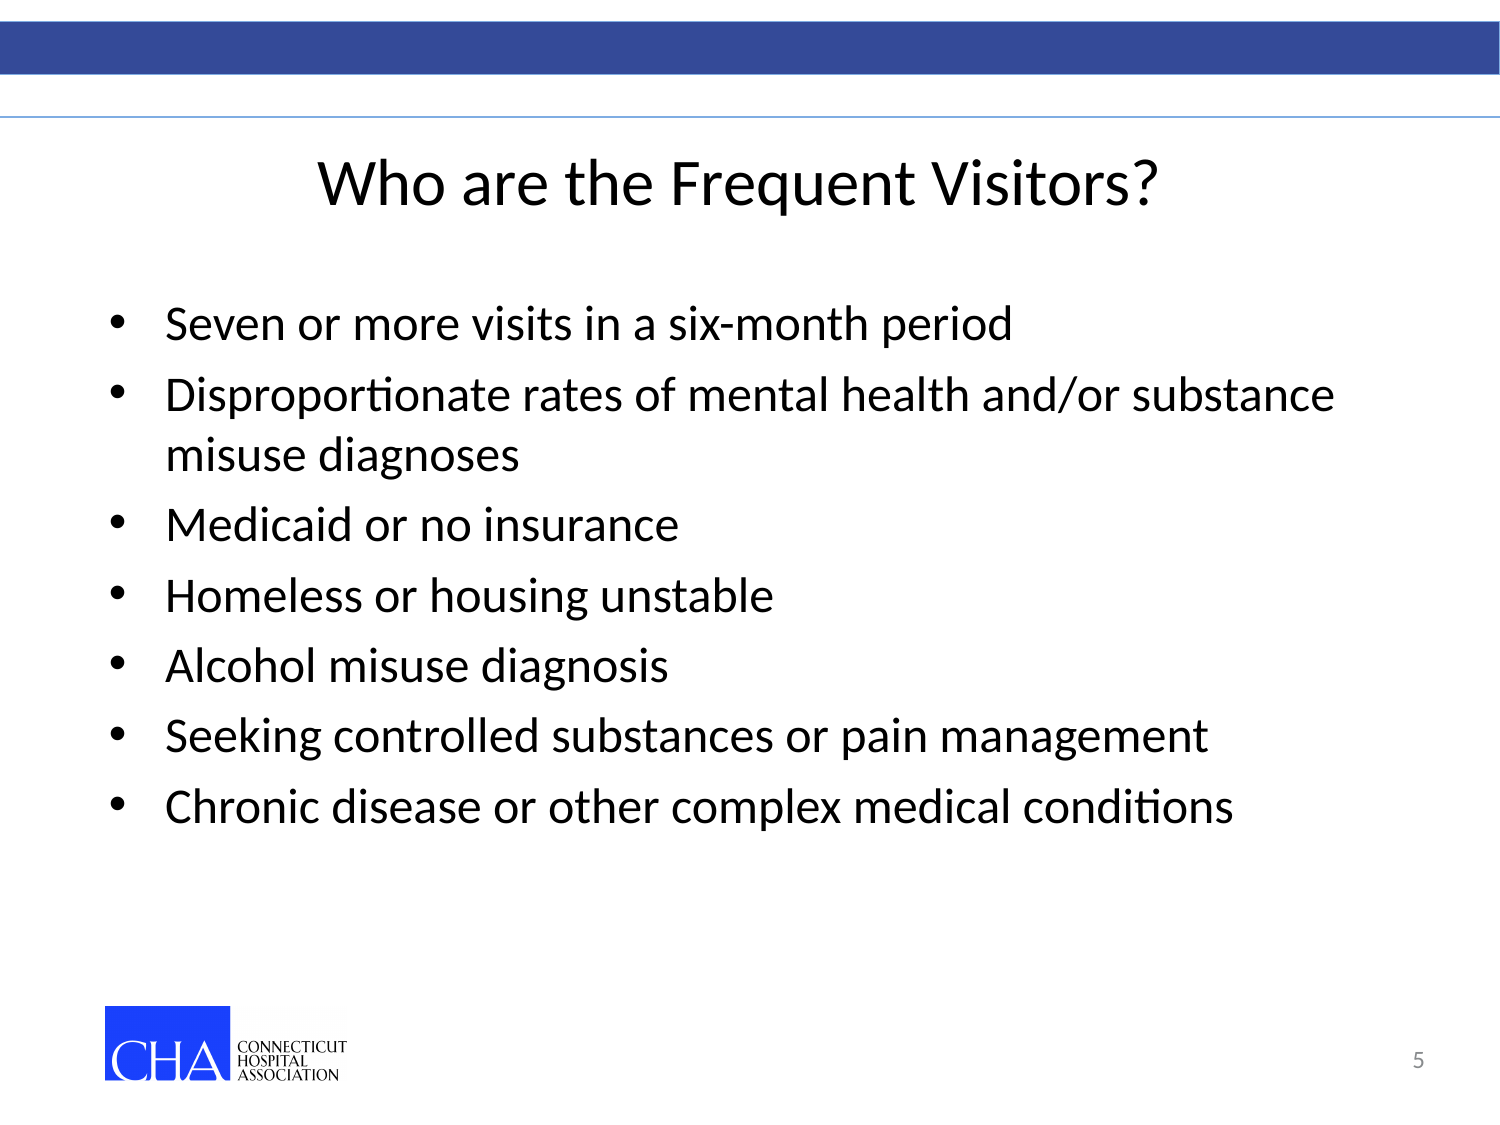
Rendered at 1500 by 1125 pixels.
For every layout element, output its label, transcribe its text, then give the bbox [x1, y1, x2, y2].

title Who are the Frequent Visitors? [102, 140, 1393, 222]
list Seven or more visits in a six-month period Disproportionate rates of mental health and/or substance misuse diagnoses Medicaid or no insurance Homeless or housing unstable Alcohol misuse diagnosis Seeking controlled substances or pain management Chronic disease or other complex medical conditions [0, 283, 1457, 1125]
